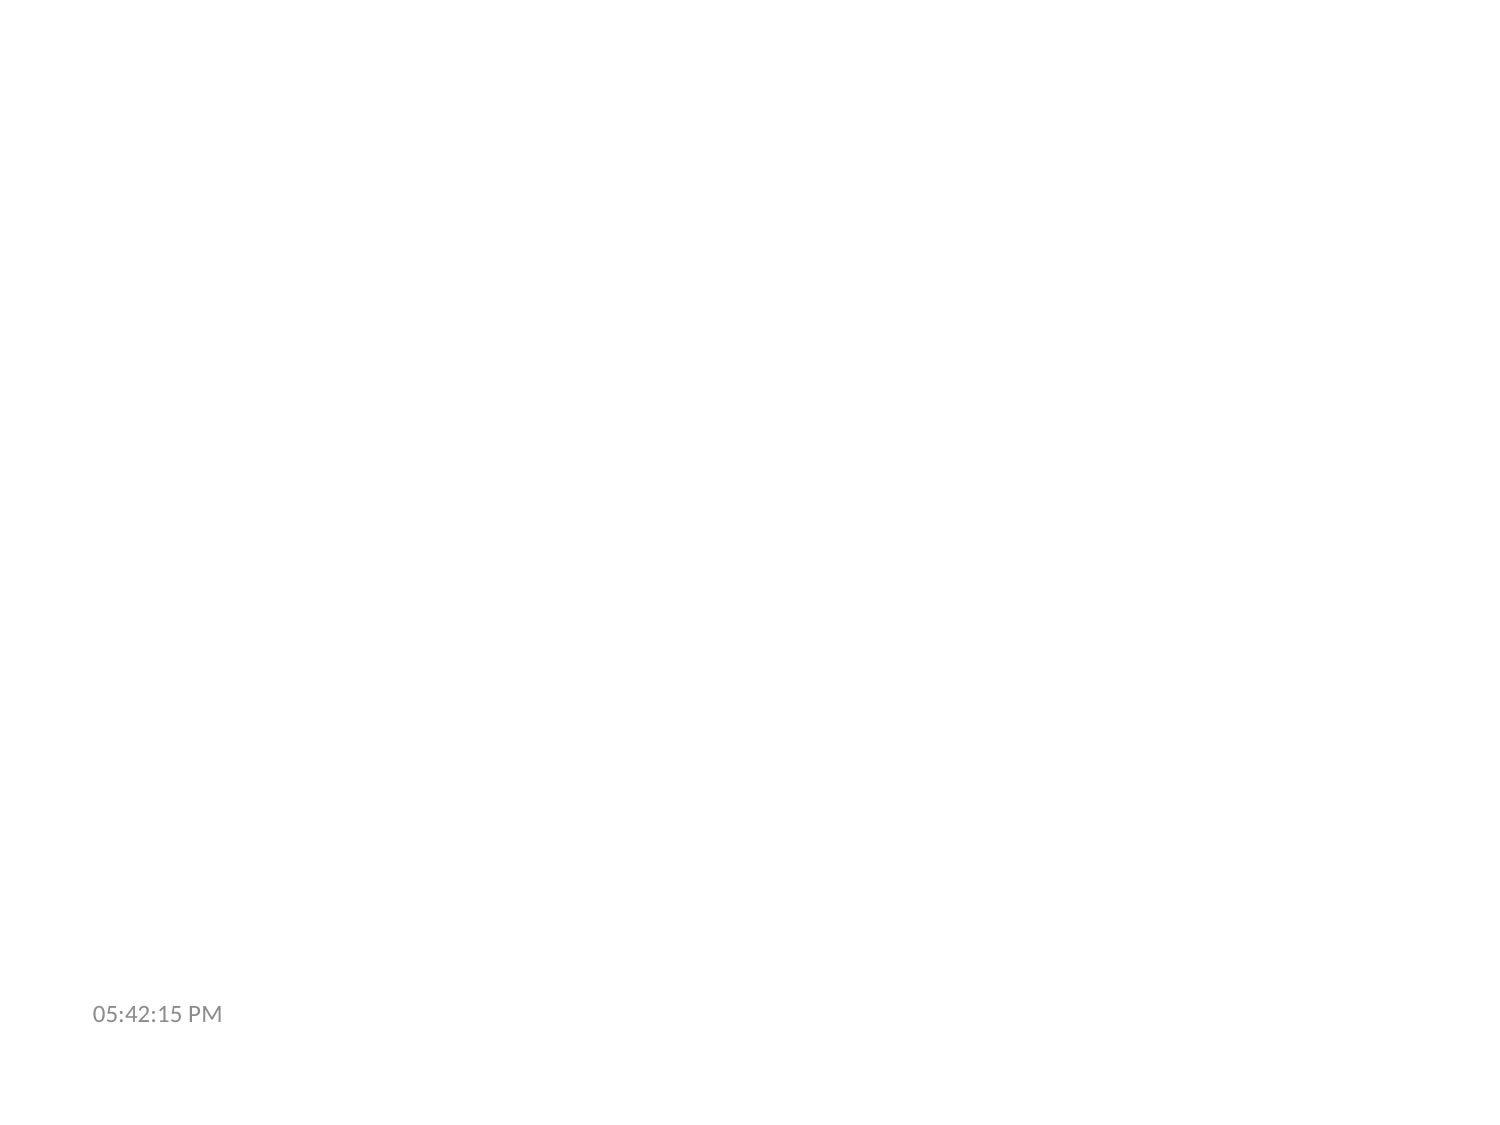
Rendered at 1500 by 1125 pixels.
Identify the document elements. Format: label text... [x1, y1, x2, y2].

text_box 3:35:09 PM [77, 982, 428, 1043]
